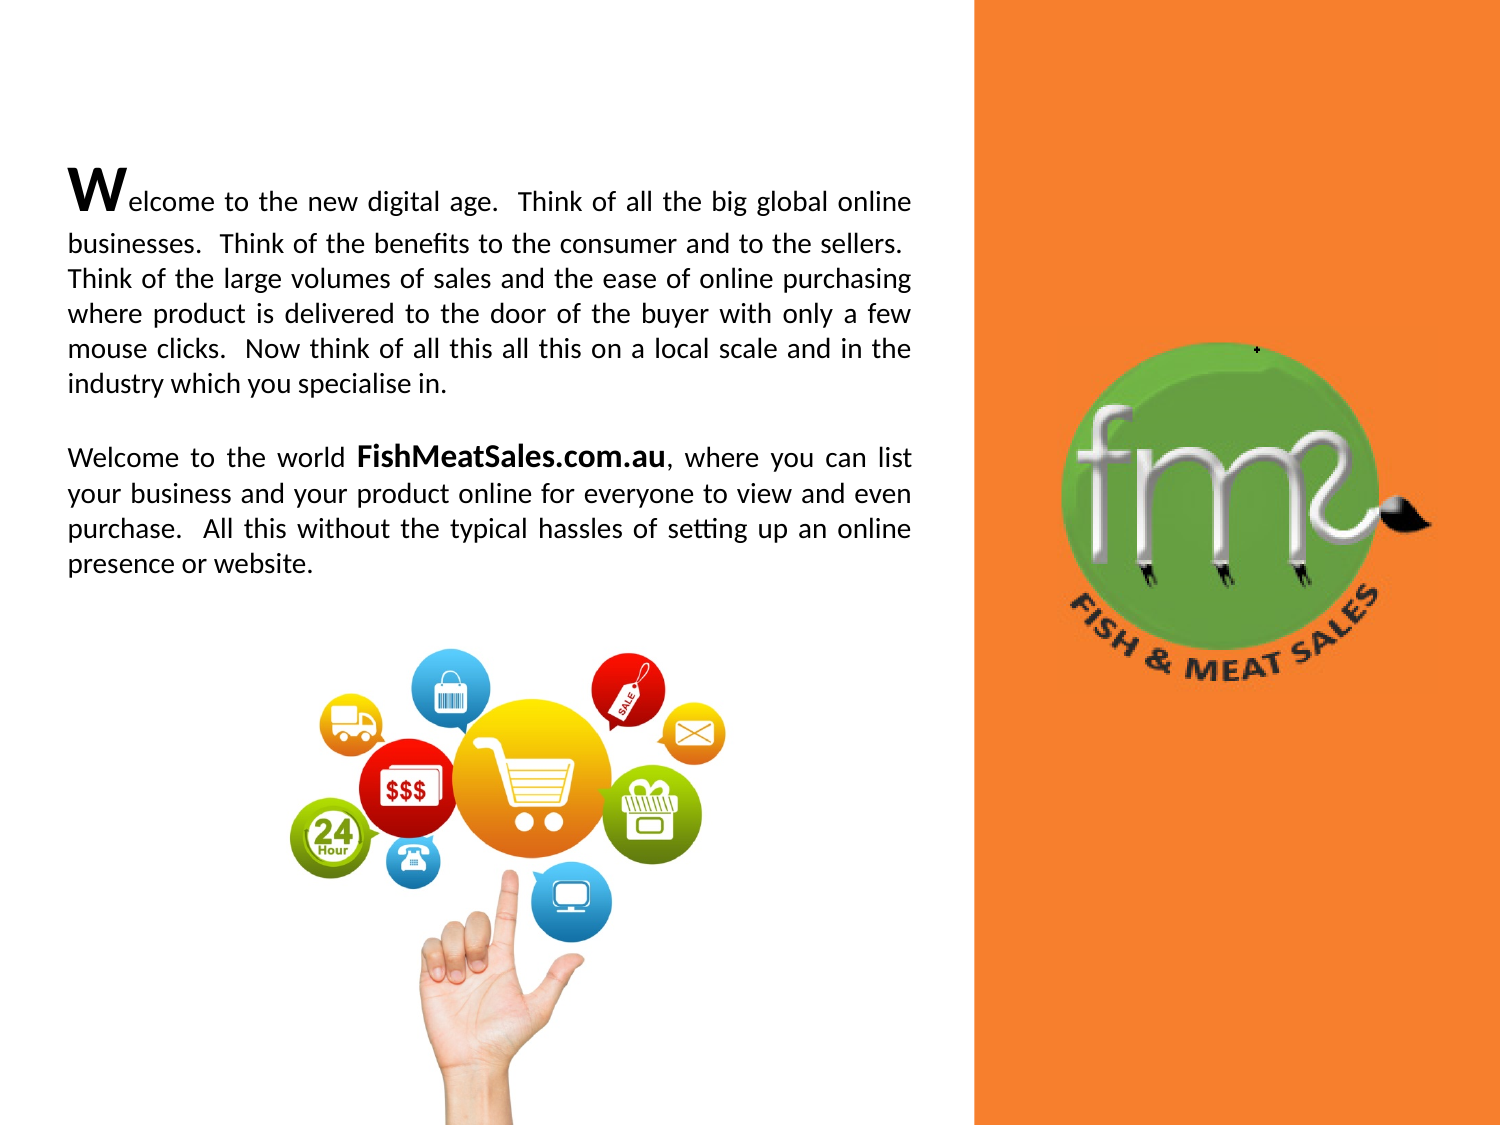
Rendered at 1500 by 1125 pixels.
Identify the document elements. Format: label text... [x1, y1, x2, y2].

picture [253, 591, 763, 1125]
text_box Welcome to the new digital age. Think of all the big global online businesses. Think of the benefits to the consumer and to the sellers. Think of the large volumes of sales and the ease of online purchasing where product is delivered to the door of the buyer with only a few mouse clicks. Now think of all this all this on a local scale and in the industry which you specialise in. Welcome to the world FishMeatSales.com.au, where you can list your business and your product online for everyone to view and even purchase. All this without the typical hassles of setting up an online presence or website. [53, 137, 928, 587]
text_box [972, 0, 1500, 1125]
picture [1056, 326, 1438, 694]
